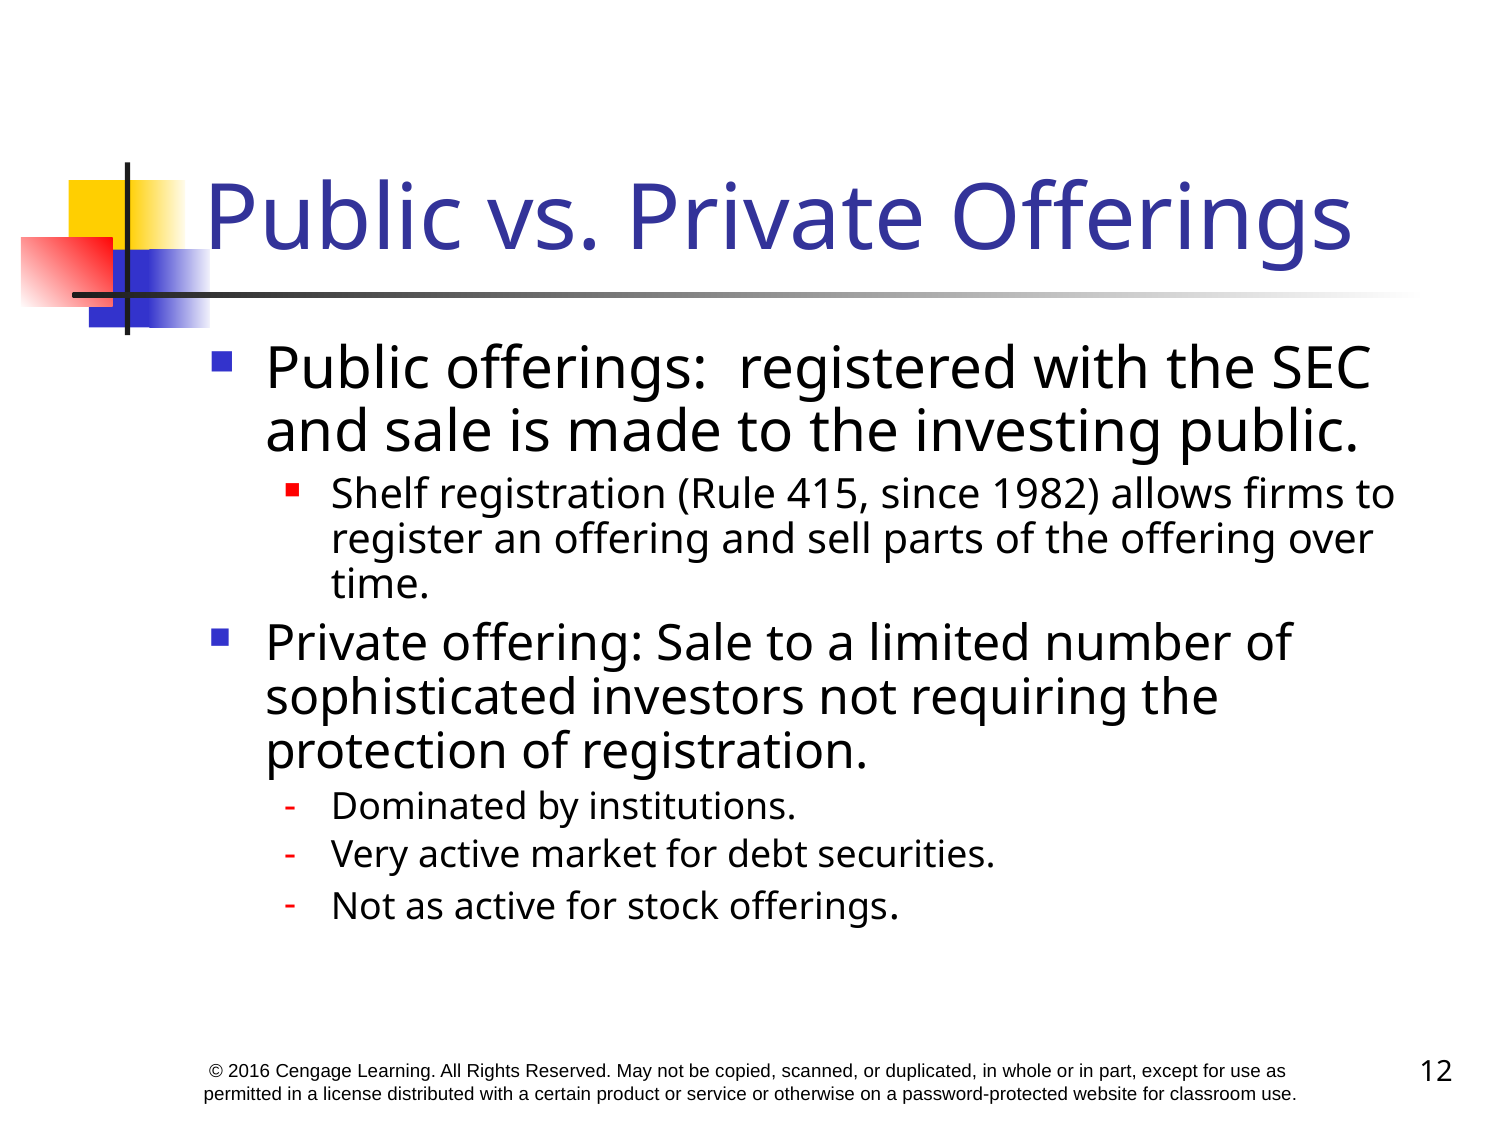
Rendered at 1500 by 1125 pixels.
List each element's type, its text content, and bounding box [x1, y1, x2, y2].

slide_number 12 [1154, 1023, 1468, 1100]
title Public vs. Private Offerings [188, 52, 1443, 276]
list Public offerings: registered with the SEC and sale is made to the investing public. Shelf registration (Rule 415, since 1982) allows firms to register an offering and sell parts of the offering over time. Private offering: Sale to a limited number of sophisticated investors not requiring the protection of registration. Dominated by institutions. Very active market for debt securities. Not as active for stock offerings. [193, 330, 1470, 1007]
